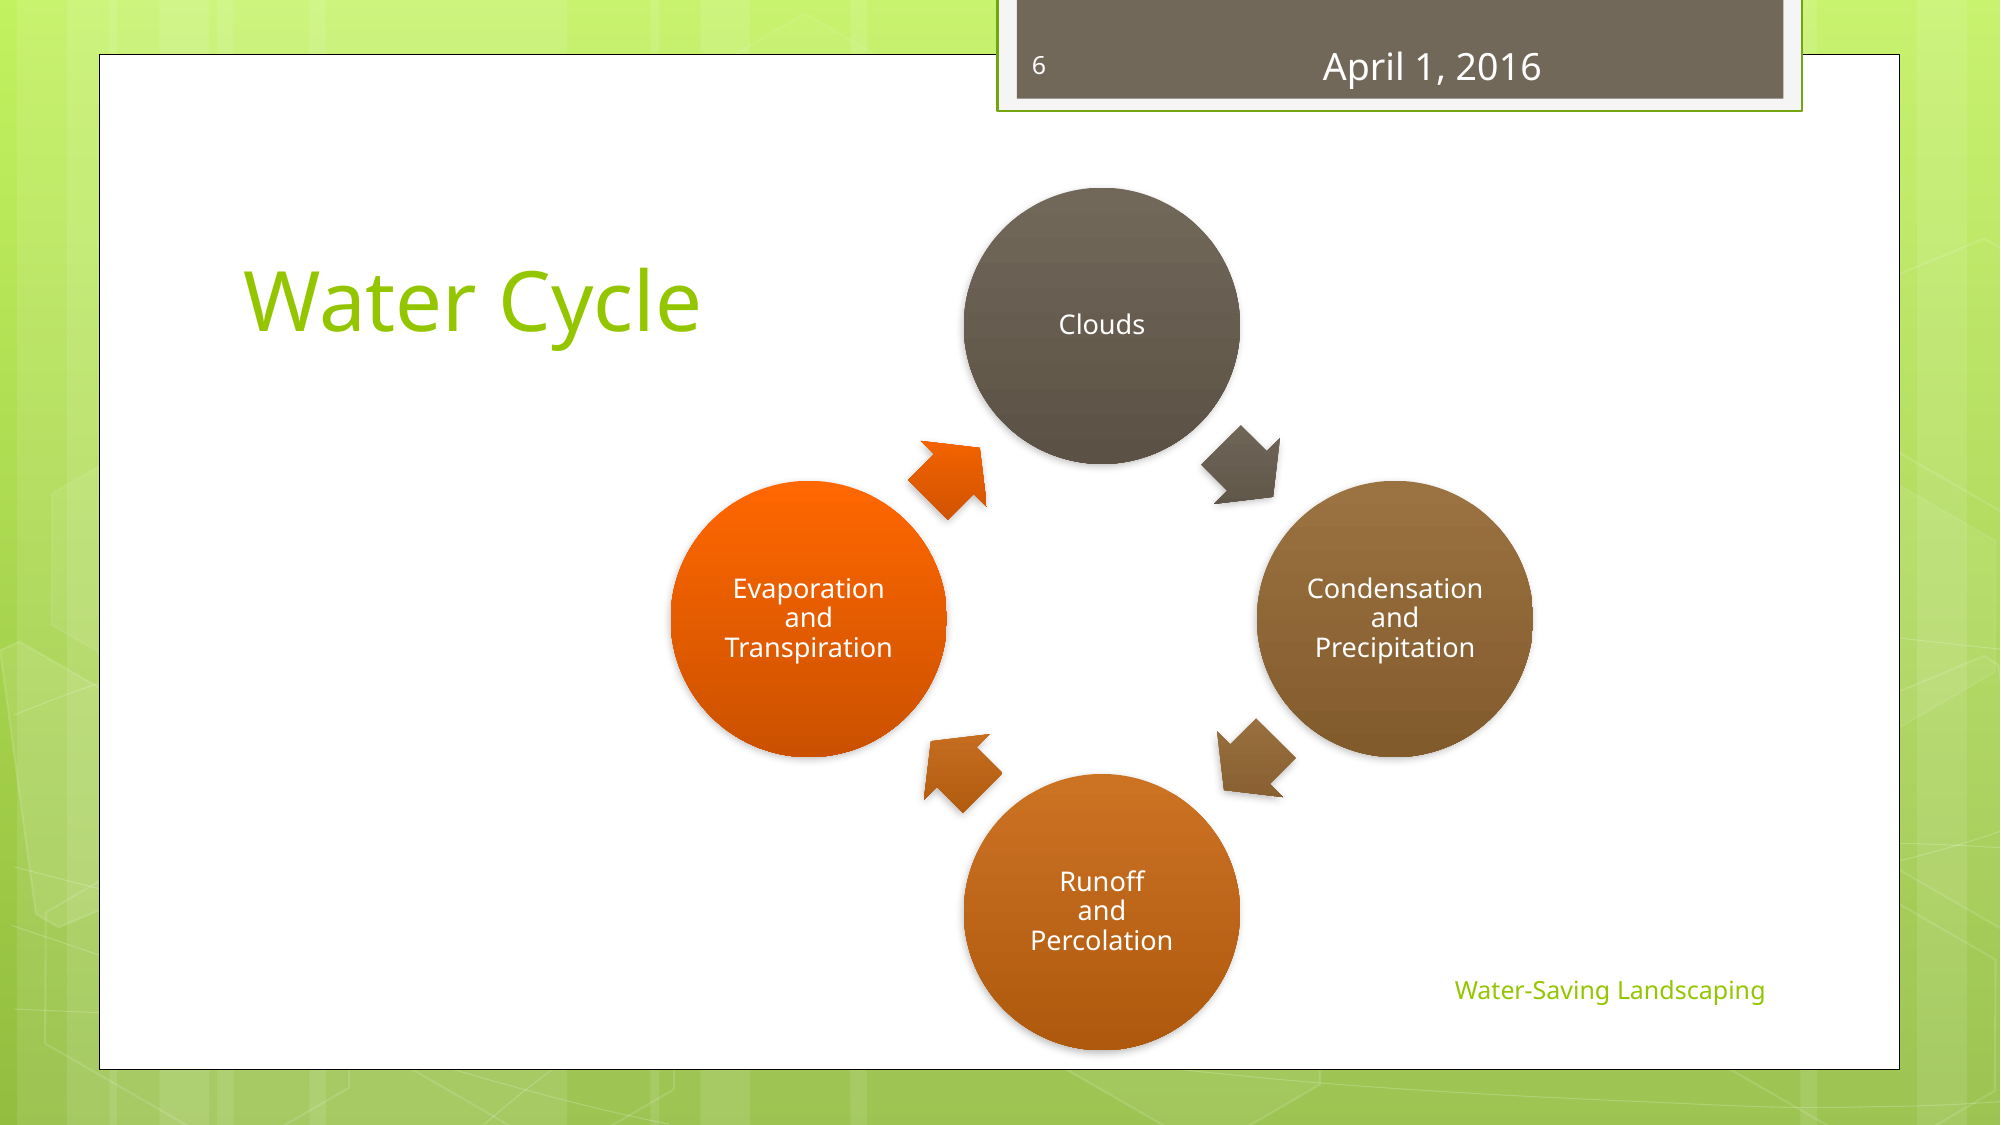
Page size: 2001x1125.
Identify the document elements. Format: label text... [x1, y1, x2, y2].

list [587, 187, 1617, 1051]
footer Water-Saving Landscaping [1622, 960, 1782, 1020]
slide_number 6 [1016, 36, 1309, 97]
title Water Cycle [228, 168, 1765, 357]
